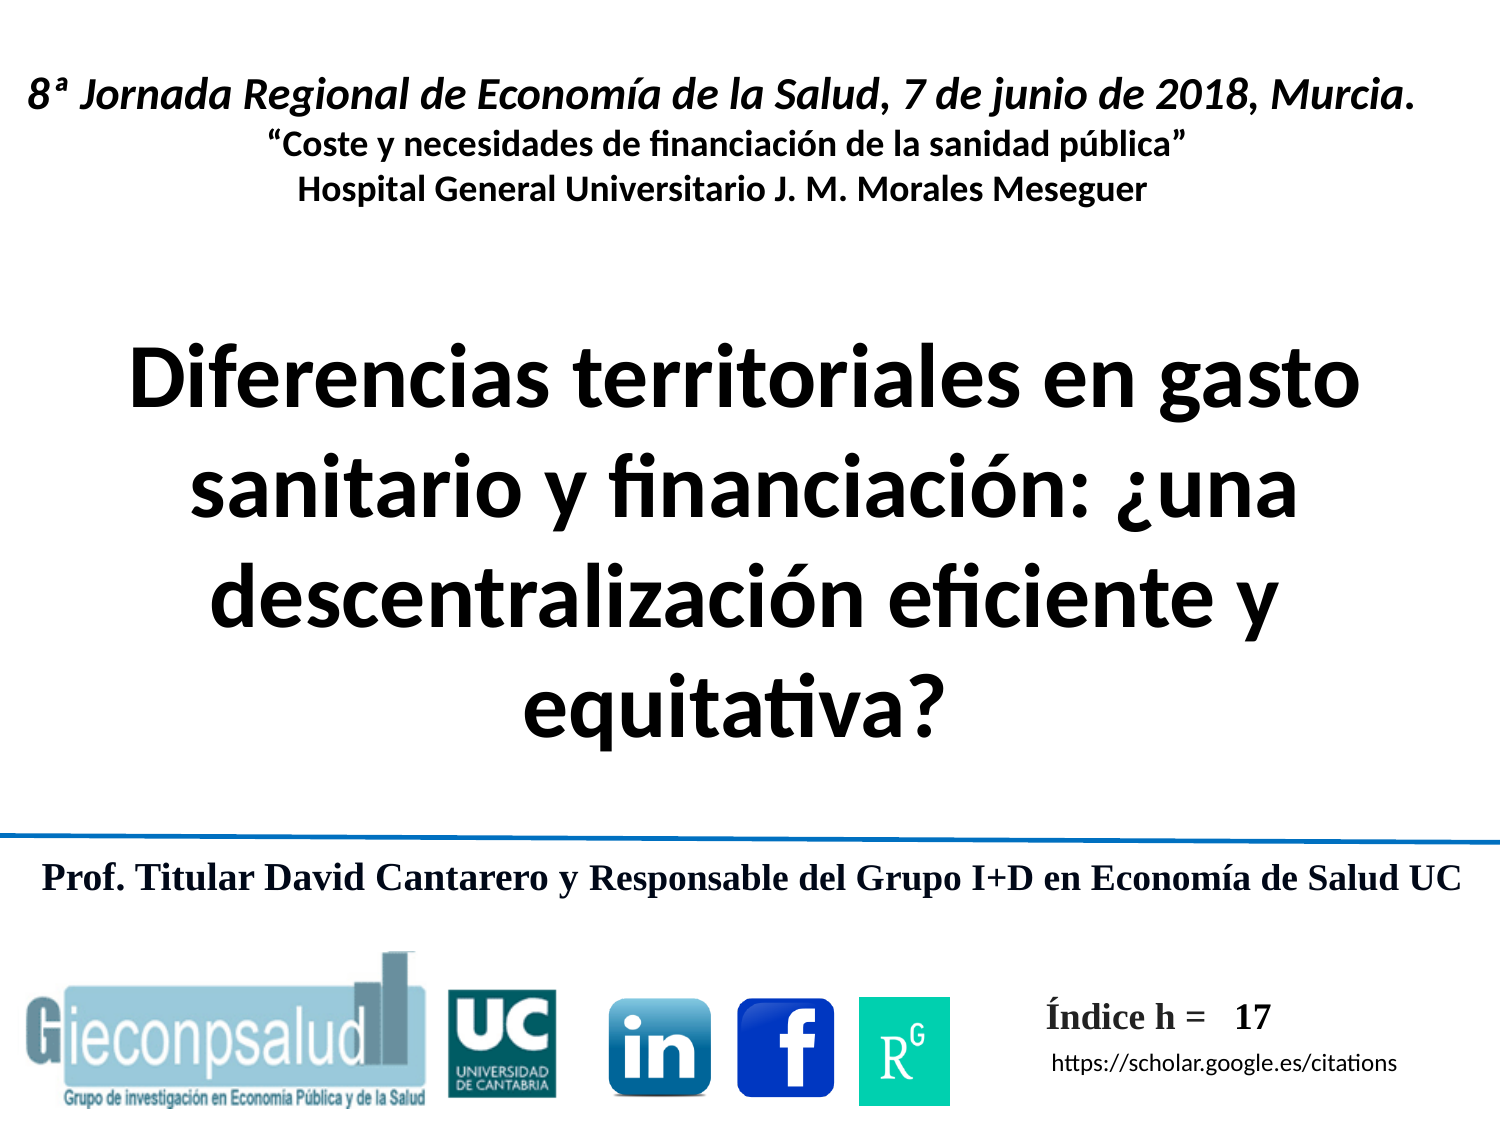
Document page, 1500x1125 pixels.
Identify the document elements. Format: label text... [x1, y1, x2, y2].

table_header Índice h = [984, 987, 1219, 1047]
text_box Prof. Titular David Cantarero y Responsable del Grupo I+D en Economía de Salud UC [4, 843, 1500, 906]
picture [17, 951, 713, 1109]
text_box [0, 835, 1500, 843]
text_box Diferencias territoriales en gasto sanitario y financiación: ¿una descentralización eficiente y equitativa? [0, 308, 1500, 835]
picture [733, 994, 838, 1101]
text_box https://scholar.google.es/citations [1036, 1039, 1500, 1084]
picture [859, 997, 950, 1106]
table_header 17 [1219, 987, 1454, 1039]
text_box 8ª Jornada Regional de Economía de la Salud, 7 de junio de 2018, Murcia. “Coste y necesidades de financiación de la sanidad pública” Hospital General Universitario J. M. Morales Meseguer [11, 56, 1444, 216]
